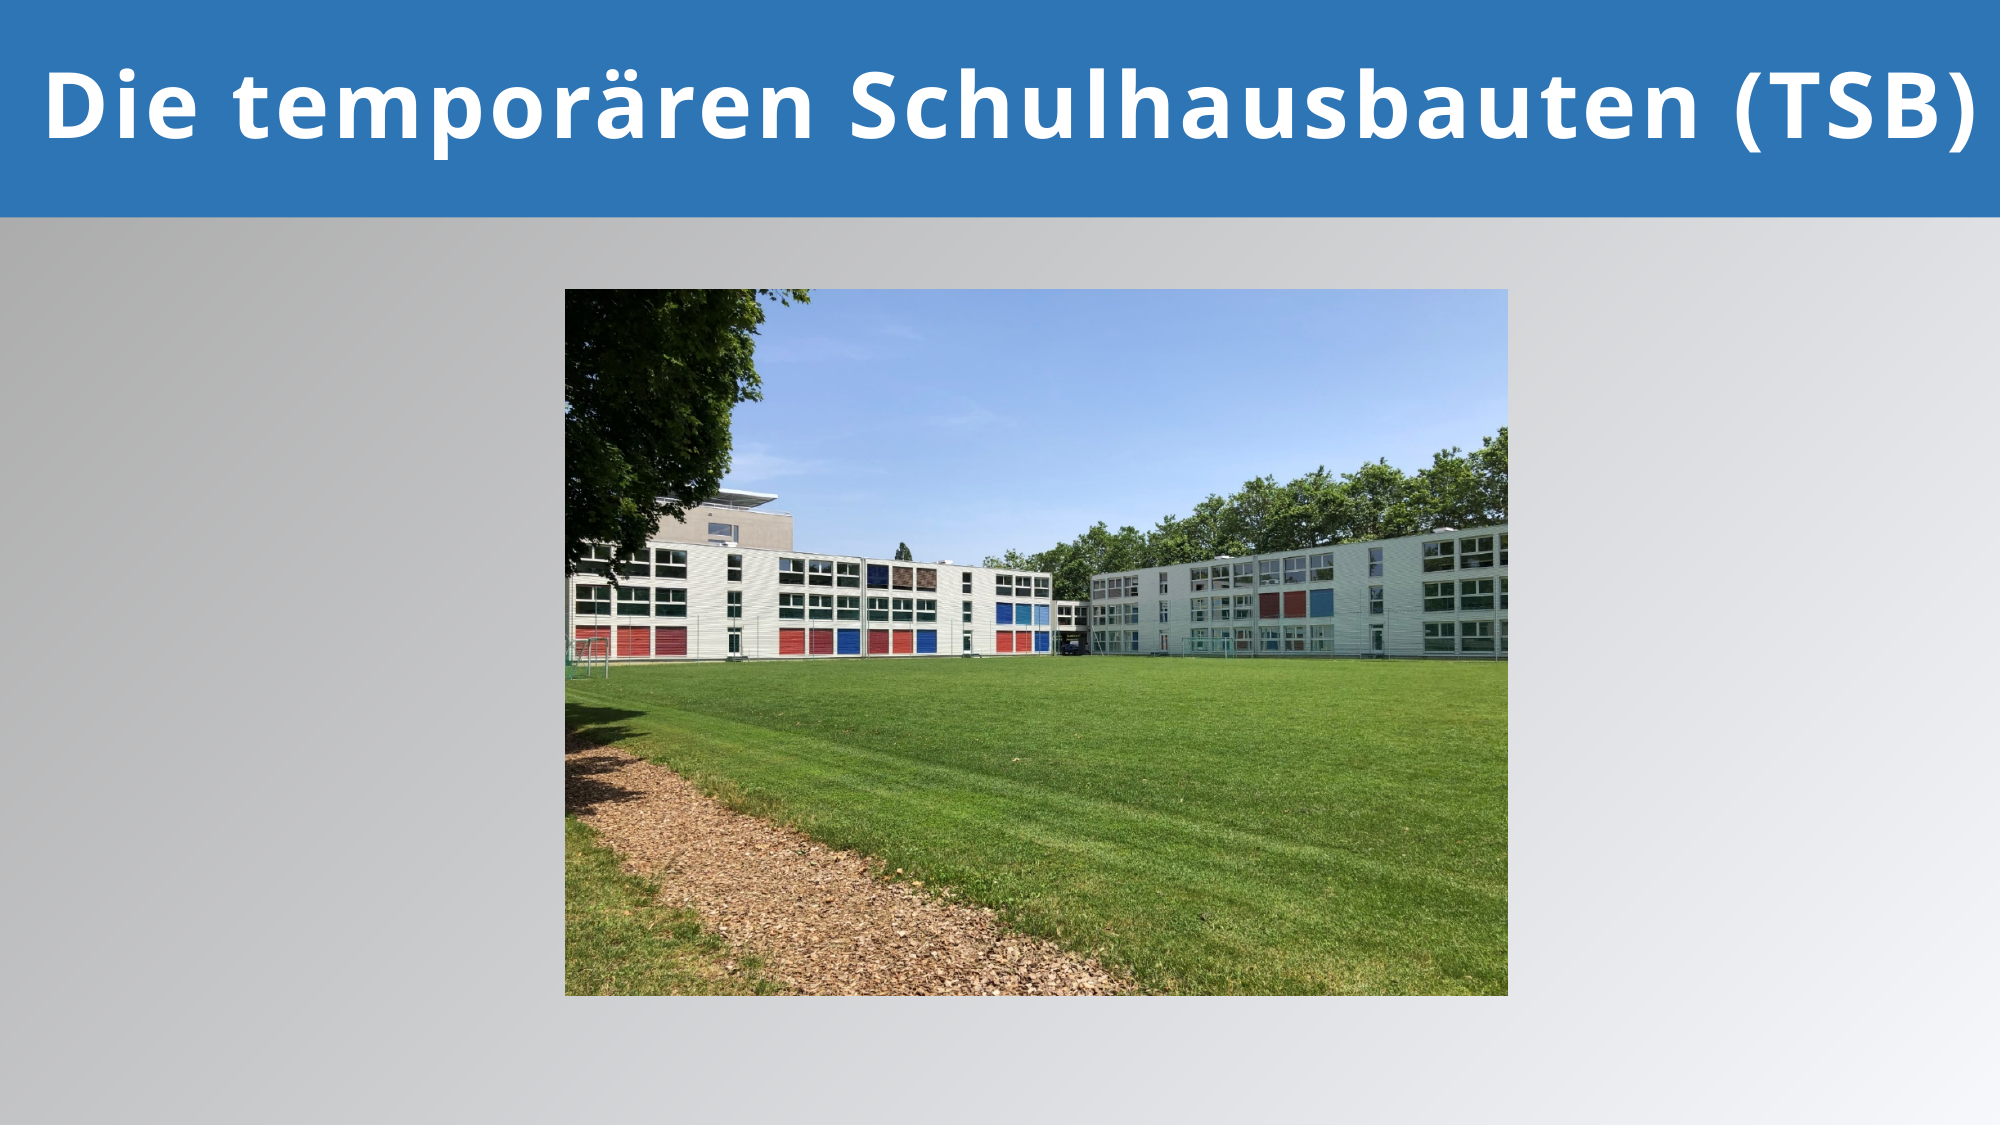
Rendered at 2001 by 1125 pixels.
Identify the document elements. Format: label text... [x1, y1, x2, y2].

title Die temporären Schulhausbauten (TSB) [0, 0, 2000, 218]
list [564, 288, 1508, 996]
